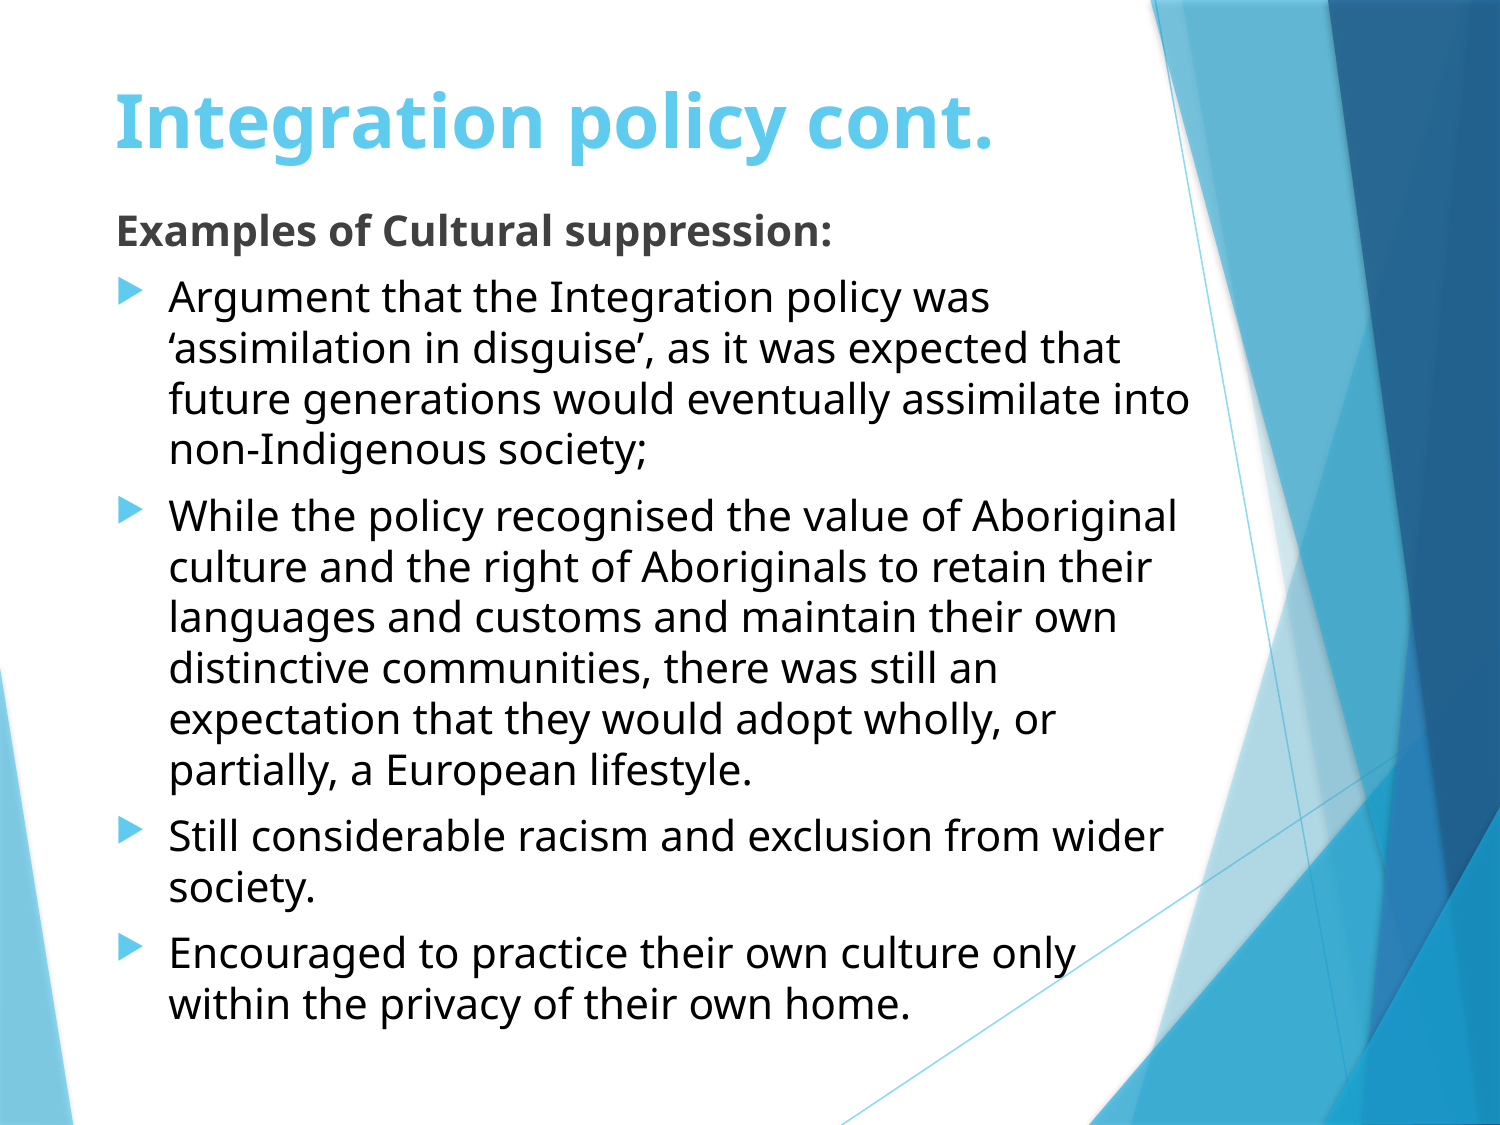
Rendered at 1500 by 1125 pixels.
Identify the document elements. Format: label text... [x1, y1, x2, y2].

list Examples of Cultural suppression: Argument that the Integration policy was ‘assimilation in disguise’, as it was expected that future generations would eventually assimilate into non-Indigenous society; While the policy recognised the value of Aboriginal culture and the right of Aboriginals to retain their languages and customs and maintain their own distinctive communities, there was still an expectation that they would adopt wholly, or partially, a European lifestyle. Still considerable racism and exclusion from wider society. Encouraged to practice their own culture only within the privacy of their own home. [100, 244, 1223, 1047]
text_box Integration policy cont. [100, 66, 1253, 244]
